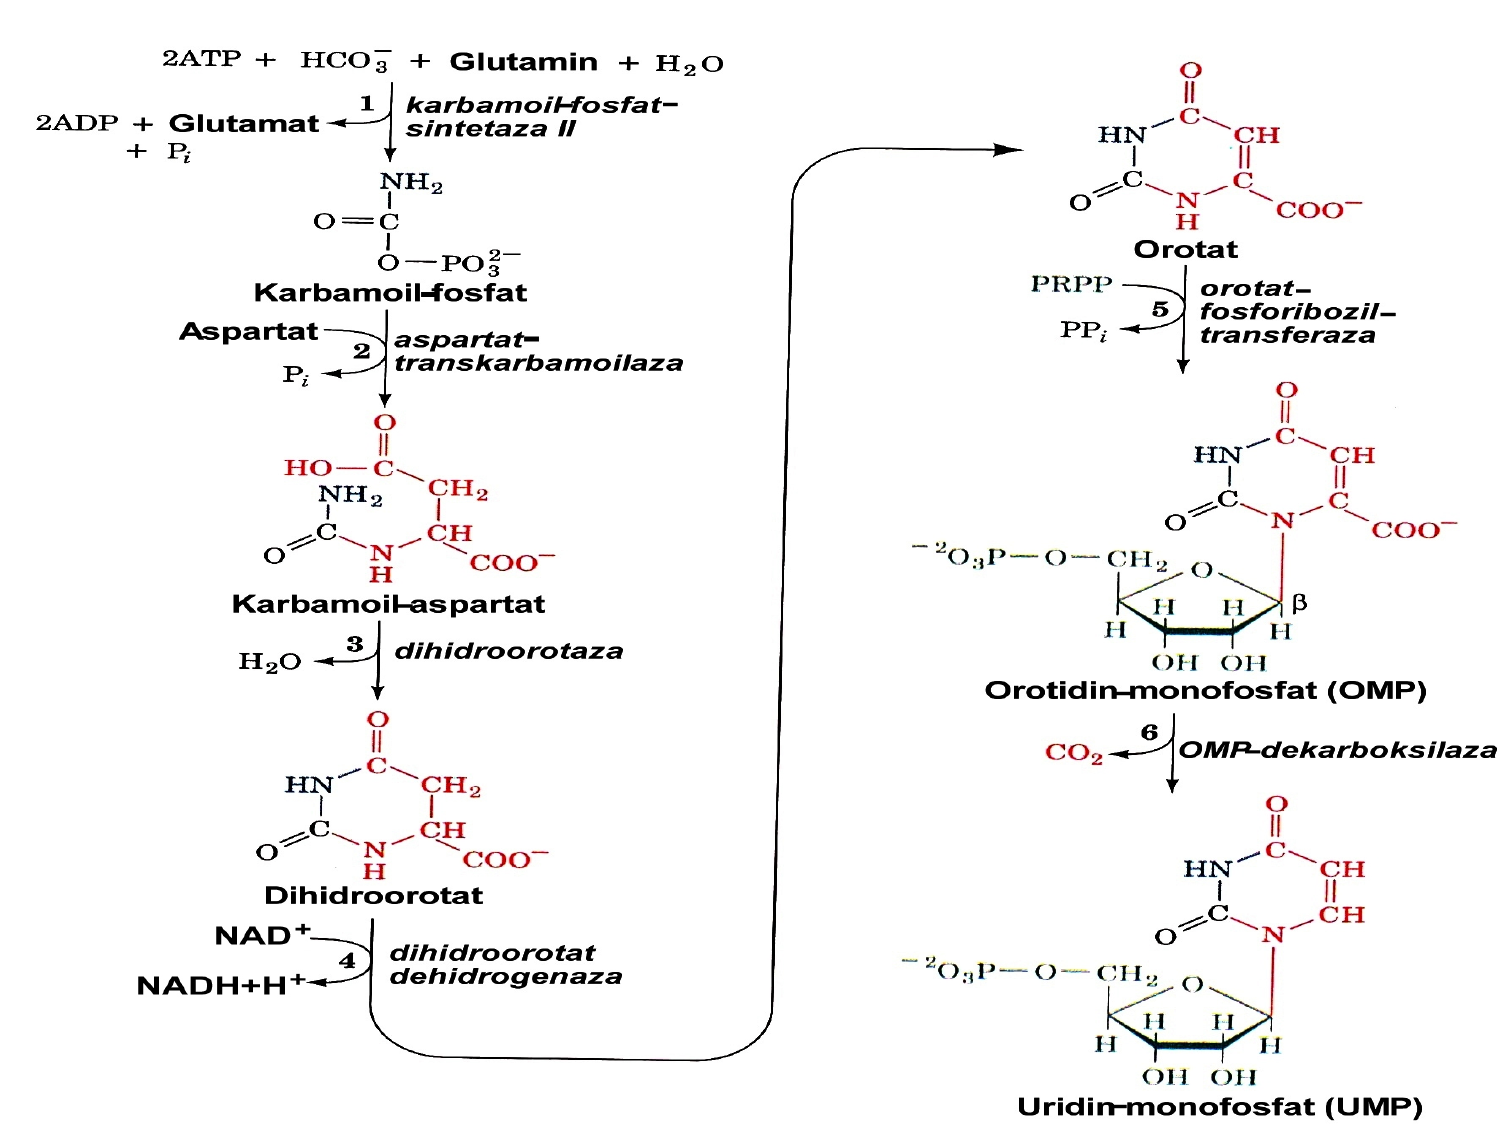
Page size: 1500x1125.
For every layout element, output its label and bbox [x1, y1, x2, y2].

list [0, 0, 1500, 1125]
